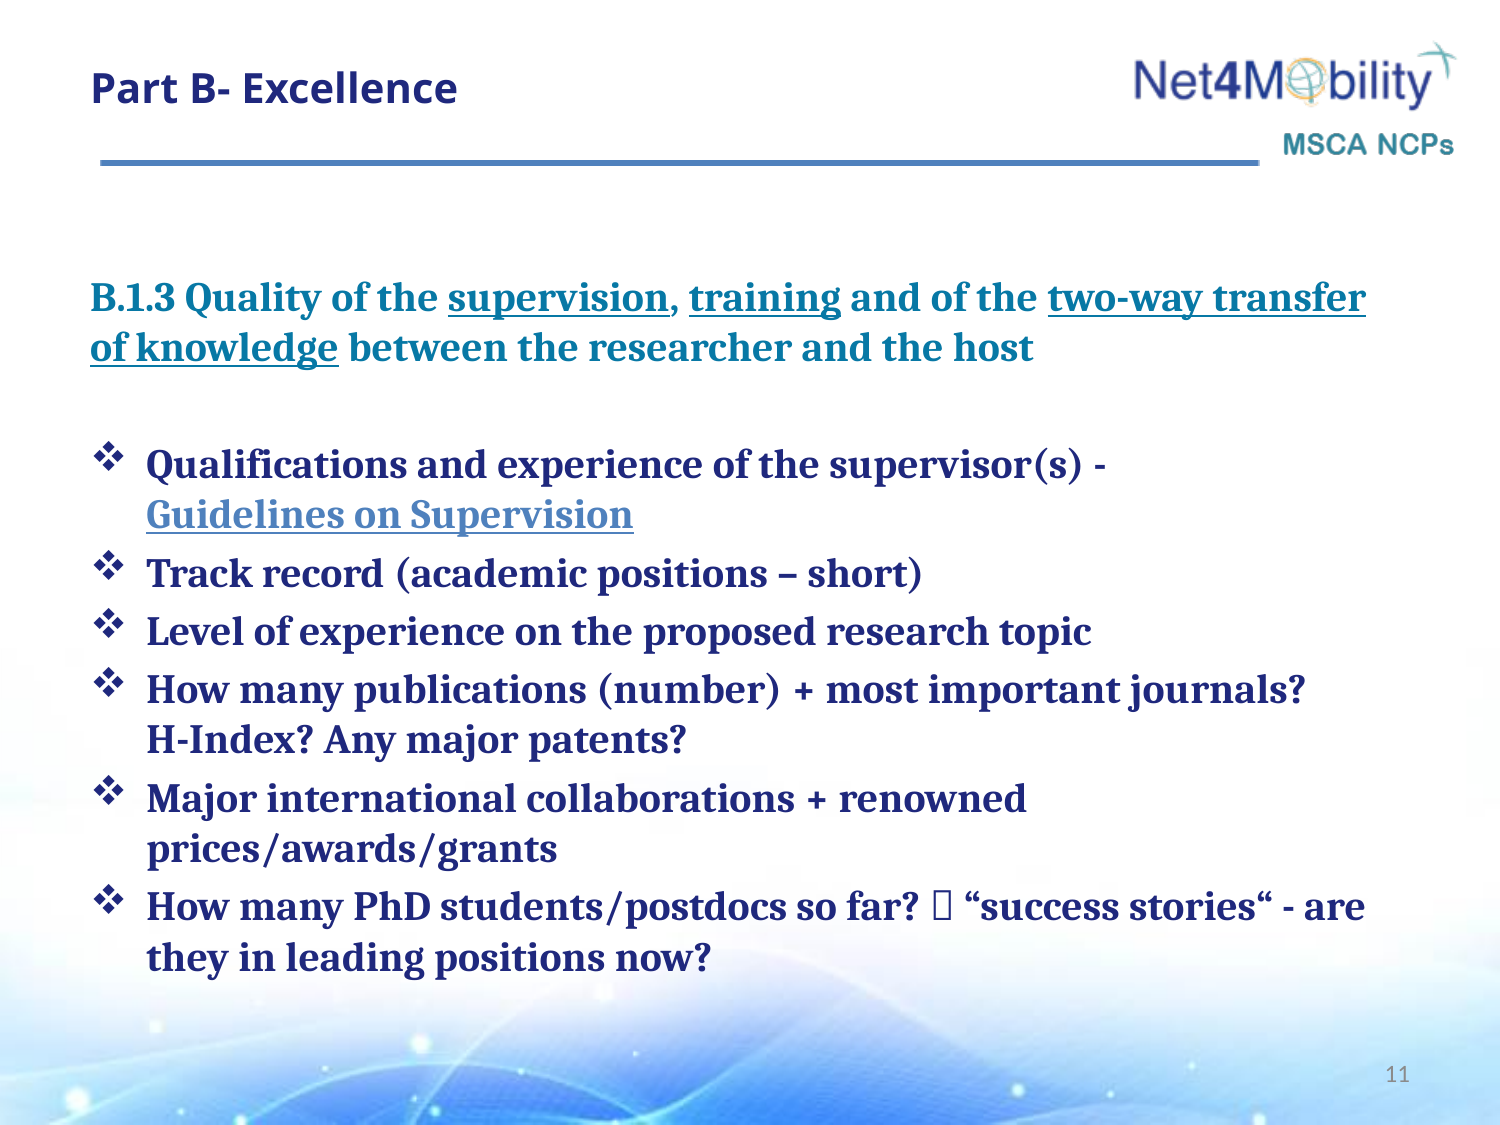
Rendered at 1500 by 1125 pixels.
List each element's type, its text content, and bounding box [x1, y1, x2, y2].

slide_number 11 [1074, 1042, 1425, 1103]
list B.1.3 Quality of the supervision, training and of the two-way transfer of knowledge between the researcher and the host Qualifications and experience of the supervisor(s) - Guidelines on Supervision Track record (academic positions – short) Level of experience on the proposed research topic How many publications (number) + most important journals? H-Index? Any major patents? Major international collaborations + renowned prices/awards/grants How many PhD students/postdocs so far?  “success stories“ - are they in leading positions now? [75, 262, 1425, 1005]
picture [0, 0, 1500, 1125]
title Part B- Excellence [75, 30, 1093, 144]
